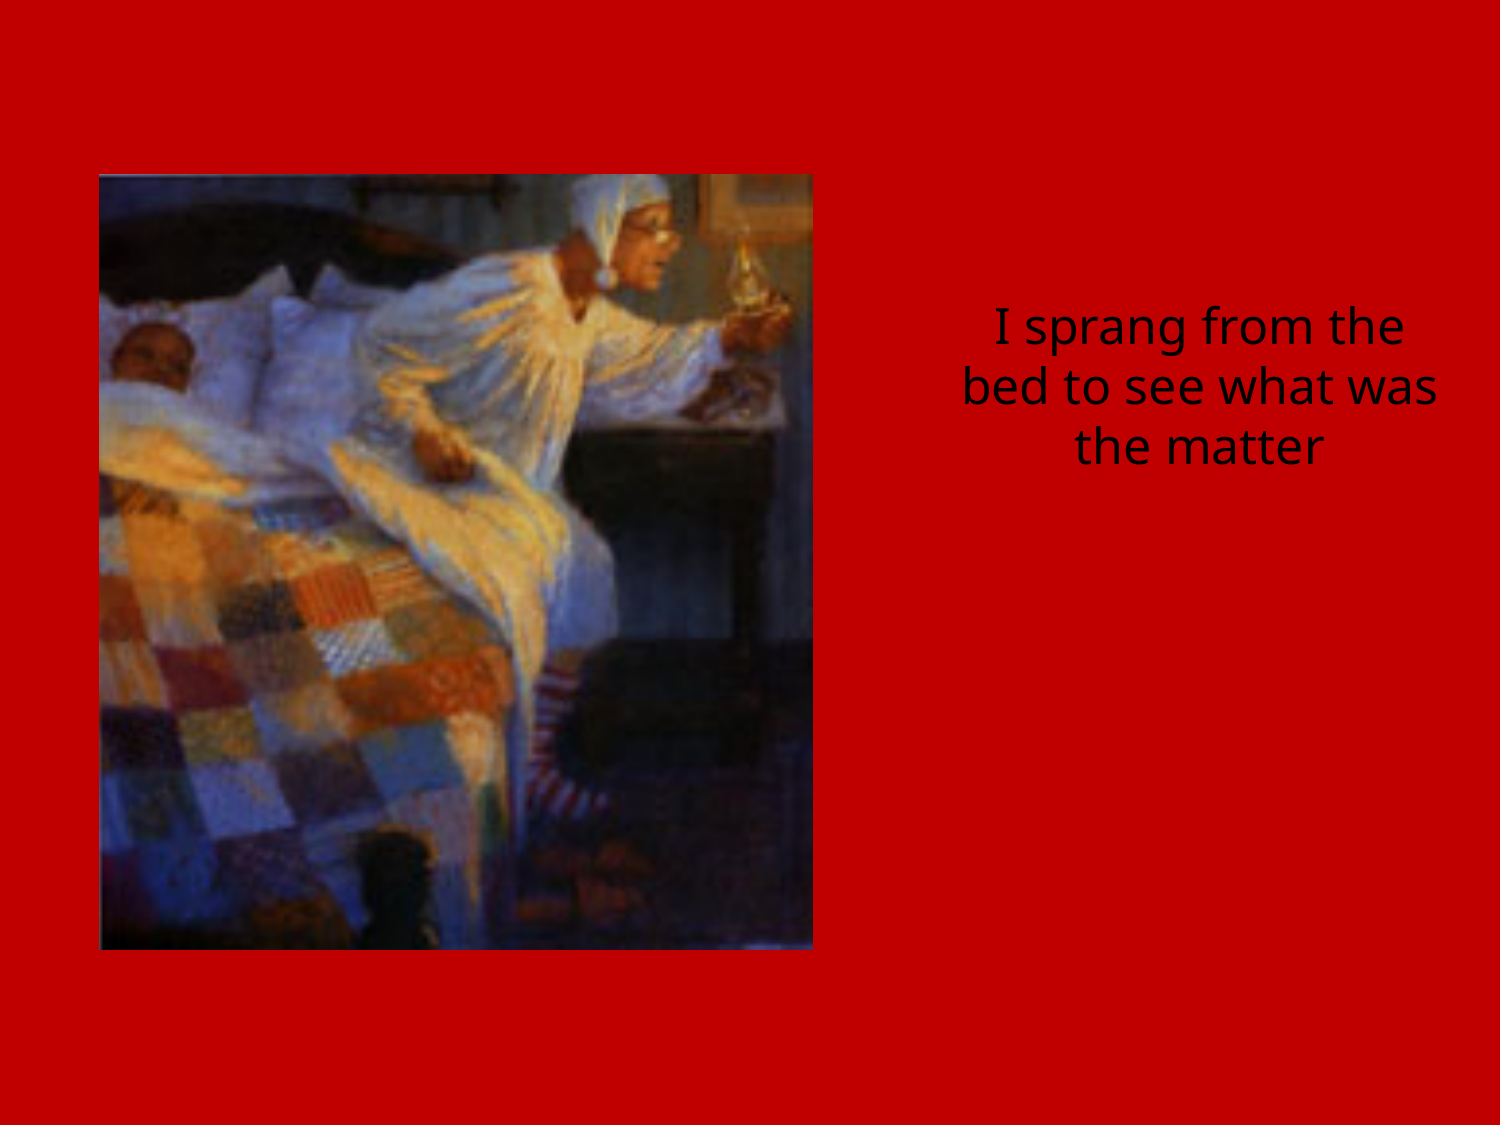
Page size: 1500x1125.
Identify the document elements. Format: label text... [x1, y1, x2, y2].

picture [99, 174, 814, 951]
text_box I sprang from the bed to see what was the matter [937, 287, 1463, 483]
